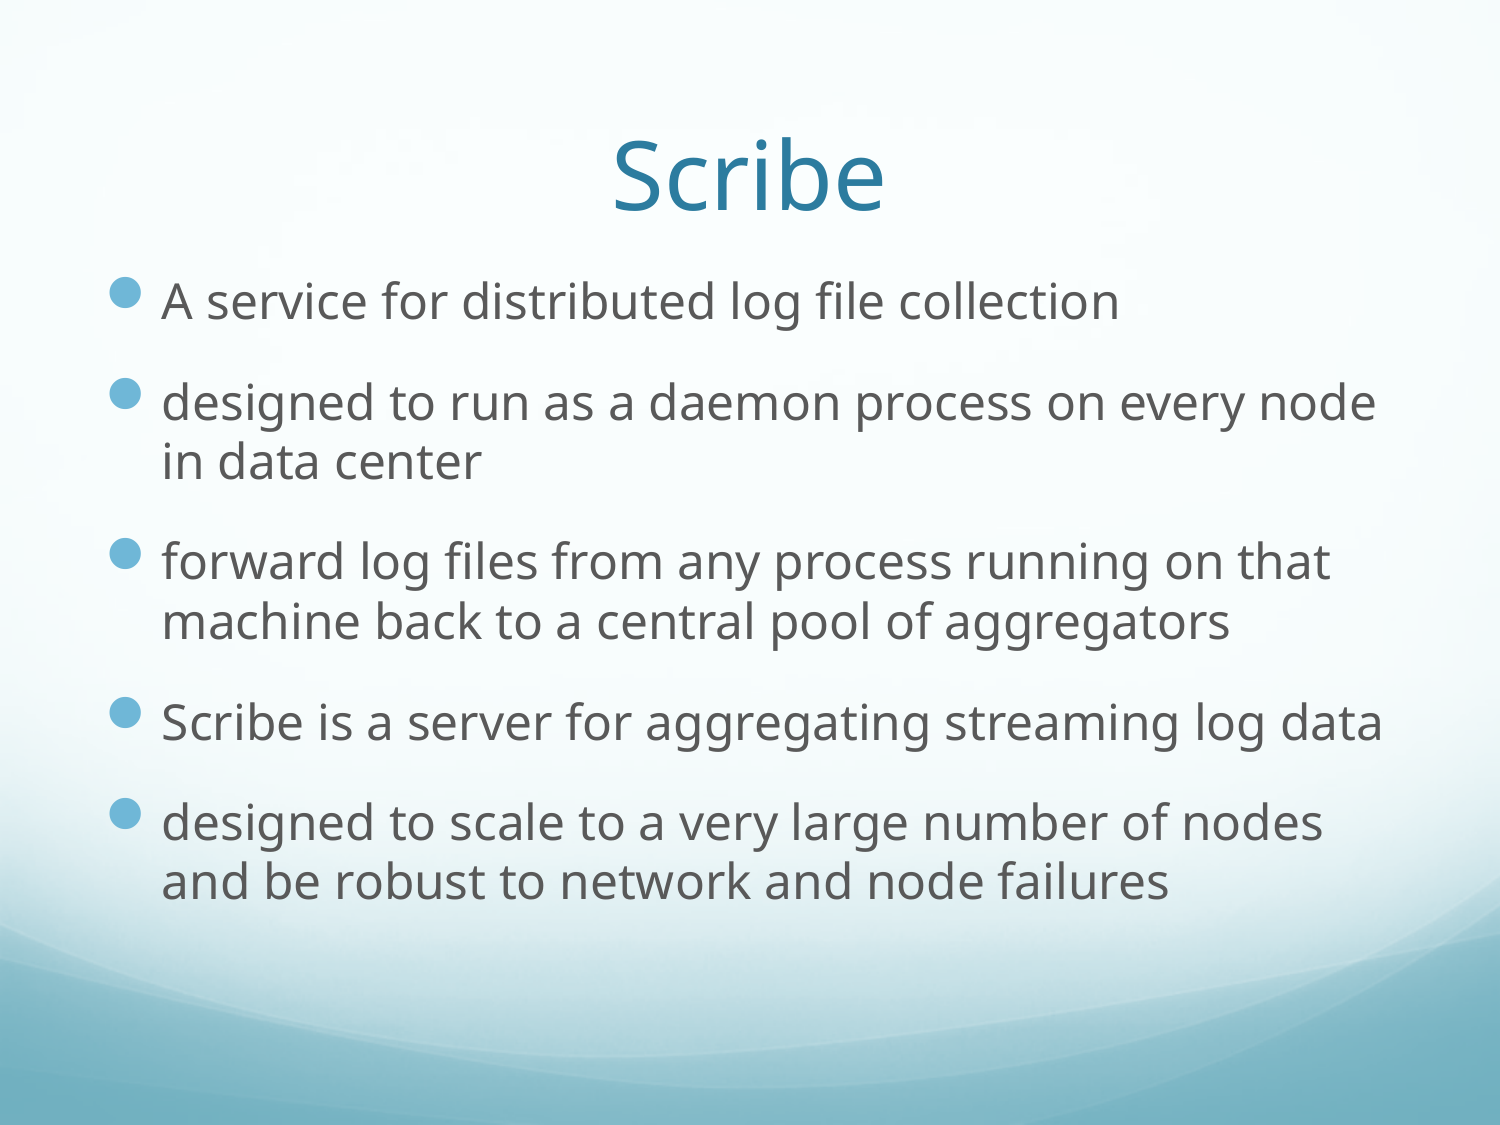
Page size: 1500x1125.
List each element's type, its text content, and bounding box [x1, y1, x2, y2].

list A service for distributed log file collection designed to run as a daemon process on every node in data center forward log files from any process running on that machine back to a central pool of aggregators Scribe is a server for aggregating streaming log data designed to scale to a very large number of nodes and be robust to network and node failures [90, 262, 1410, 975]
title Scribe [90, 17, 1410, 237]
